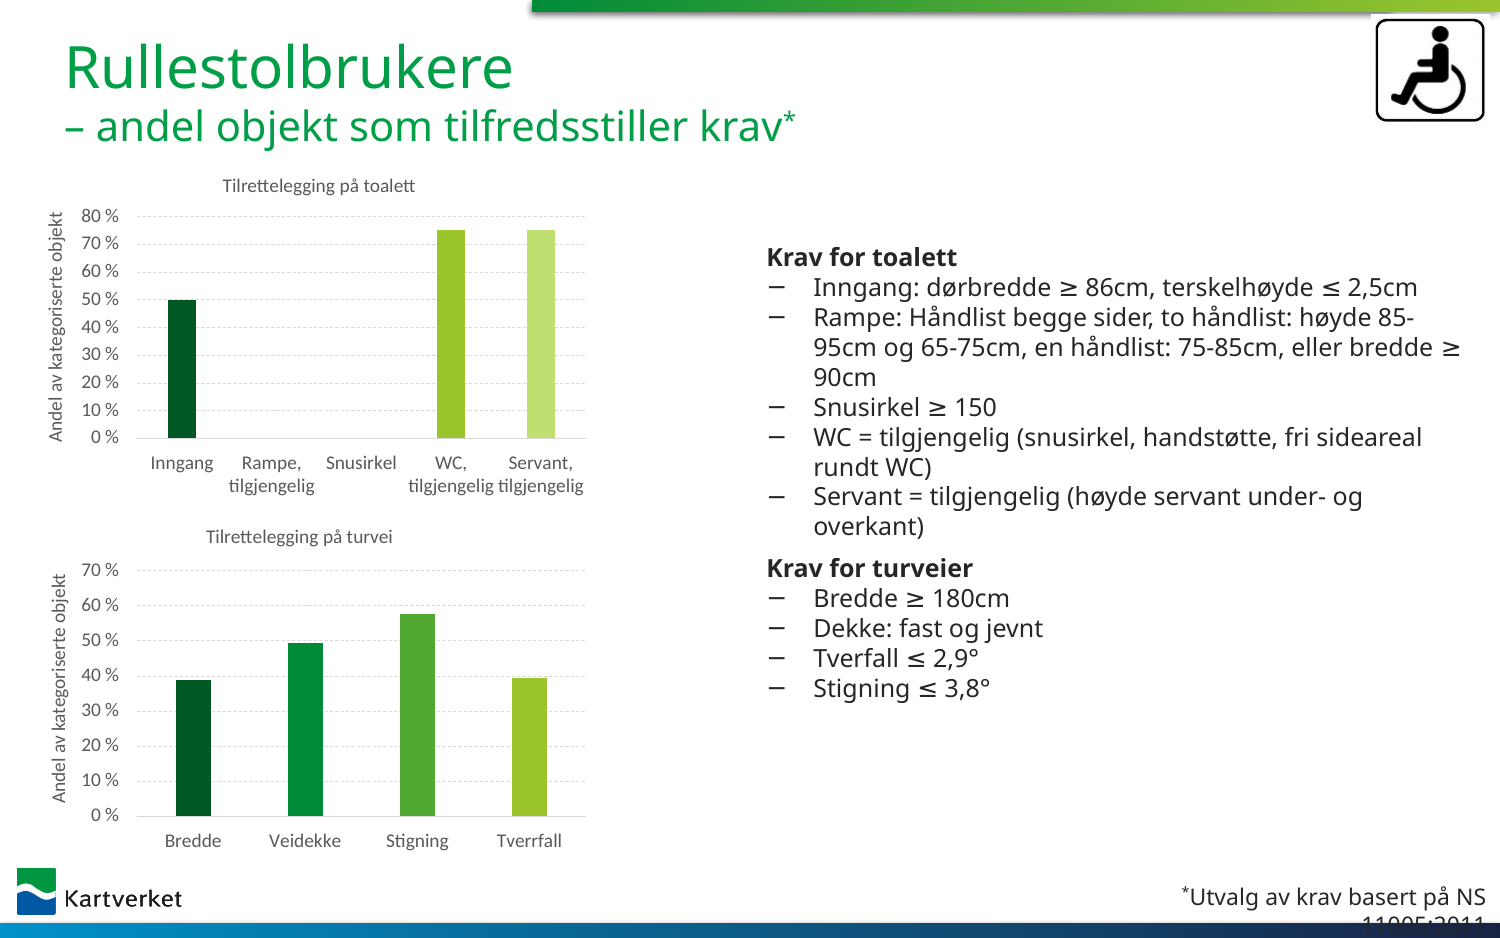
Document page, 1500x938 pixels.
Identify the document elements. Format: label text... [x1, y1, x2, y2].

text_box Rullestolbrukere – andel objekt som tilfredsstiller krav* [49, 14, 1431, 158]
picture [41, 166, 598, 505]
text_box *Utvalg av krav basert på NS 11005:2011 [1068, 873, 1500, 938]
picture [41, 520, 597, 859]
text_box Krav for turveier Bredde ≥ 180cm Dekke: fast og jevnt Tverfall ≤ 2,9° Stigning ≤ 3,8° [751, 545, 1483, 710]
text_box Krav for toalett Inngang: dørbredde ≥ 86cm, terskelhøyde ≤ 2,5cm Rampe: Håndlist begge sider, to håndlist: høyde 85-95cm og 65-75cm, en håndlist: 75-85cm, eller bredde ≥ 90cm Snusirkel ≥ 150 WC = tilgjengelig (snusirkel, handstøtte, fri sideareal rundt WC) Servant = tilgjengelig (høyde servant under- og overkant) [751, 234, 1483, 545]
picture [1371, 13, 1491, 127]
